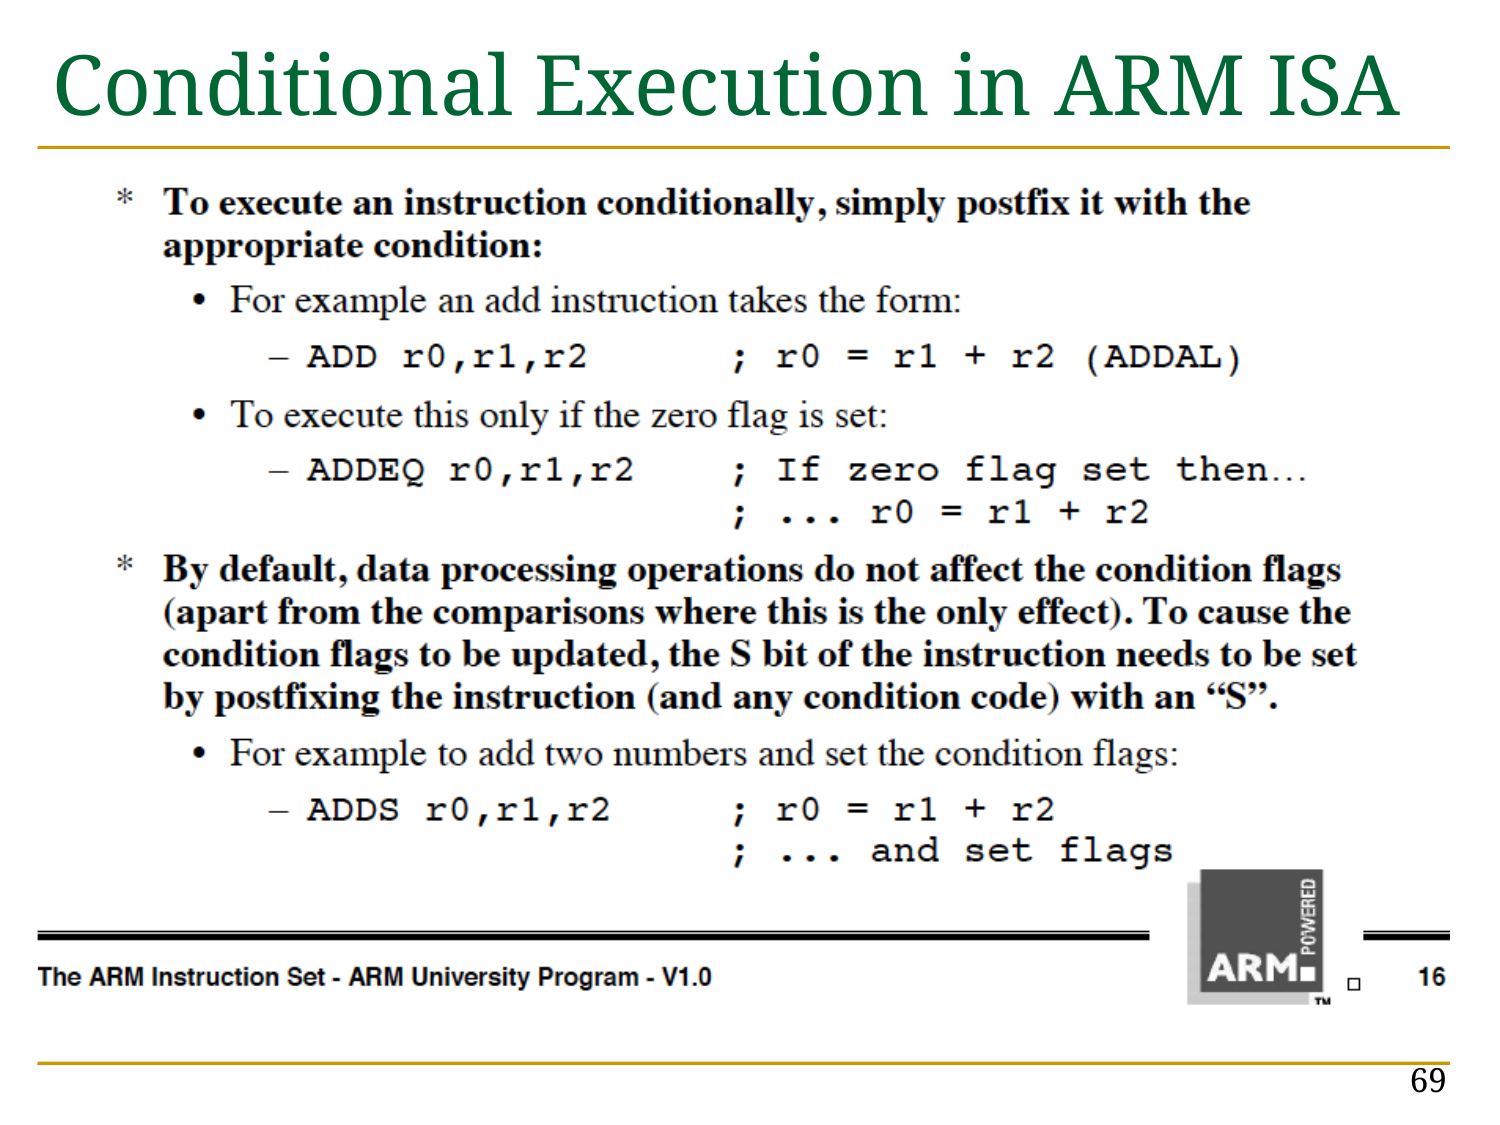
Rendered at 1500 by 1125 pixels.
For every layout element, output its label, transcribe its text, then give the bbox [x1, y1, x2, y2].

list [37, 163, 1451, 1016]
title Conditional Execution in ARM ISA [37, 24, 1450, 162]
slide_number 69 [1111, 1036, 1462, 1112]
